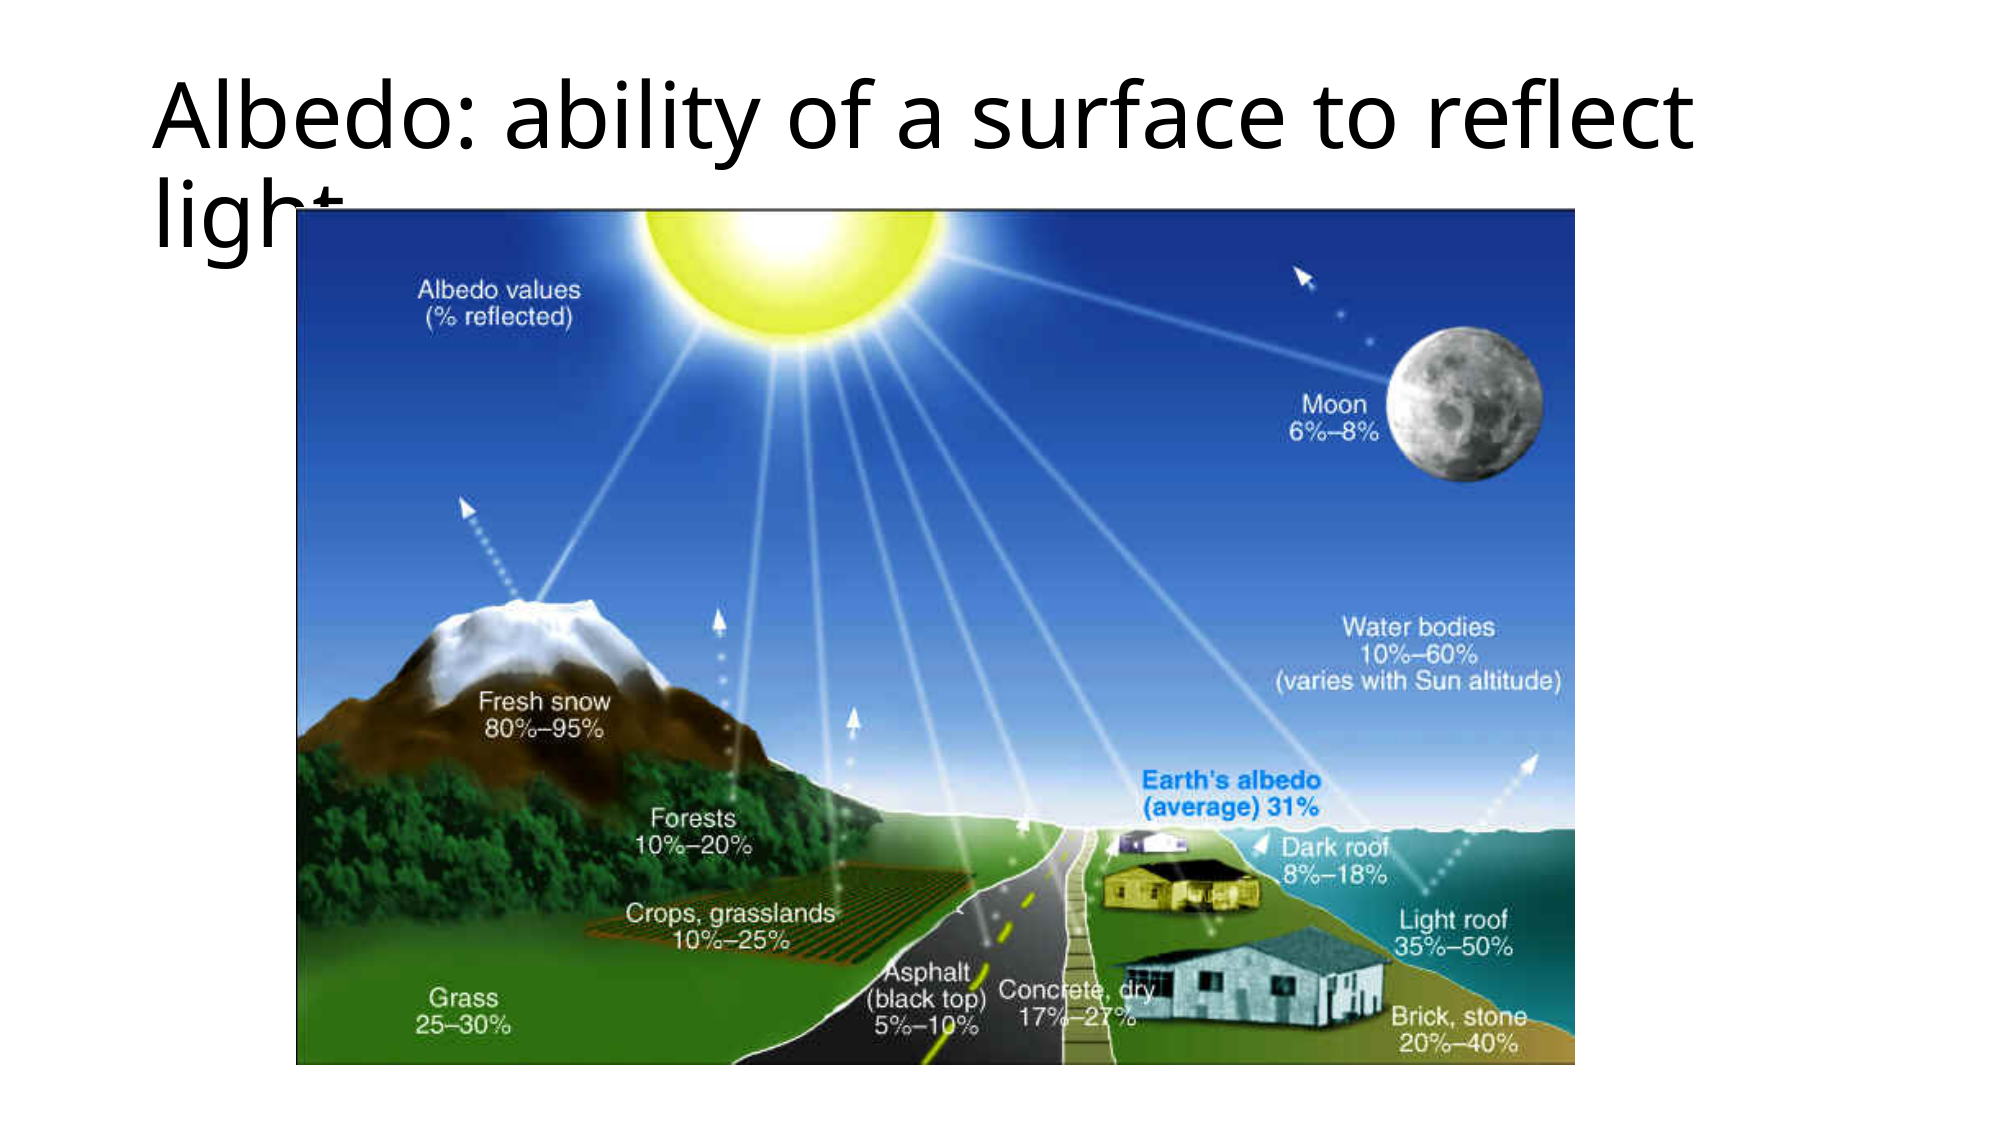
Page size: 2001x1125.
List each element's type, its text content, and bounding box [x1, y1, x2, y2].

title Albedo: ability of a surface to reflect light [137, 59, 1863, 278]
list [296, 207, 1575, 1065]
